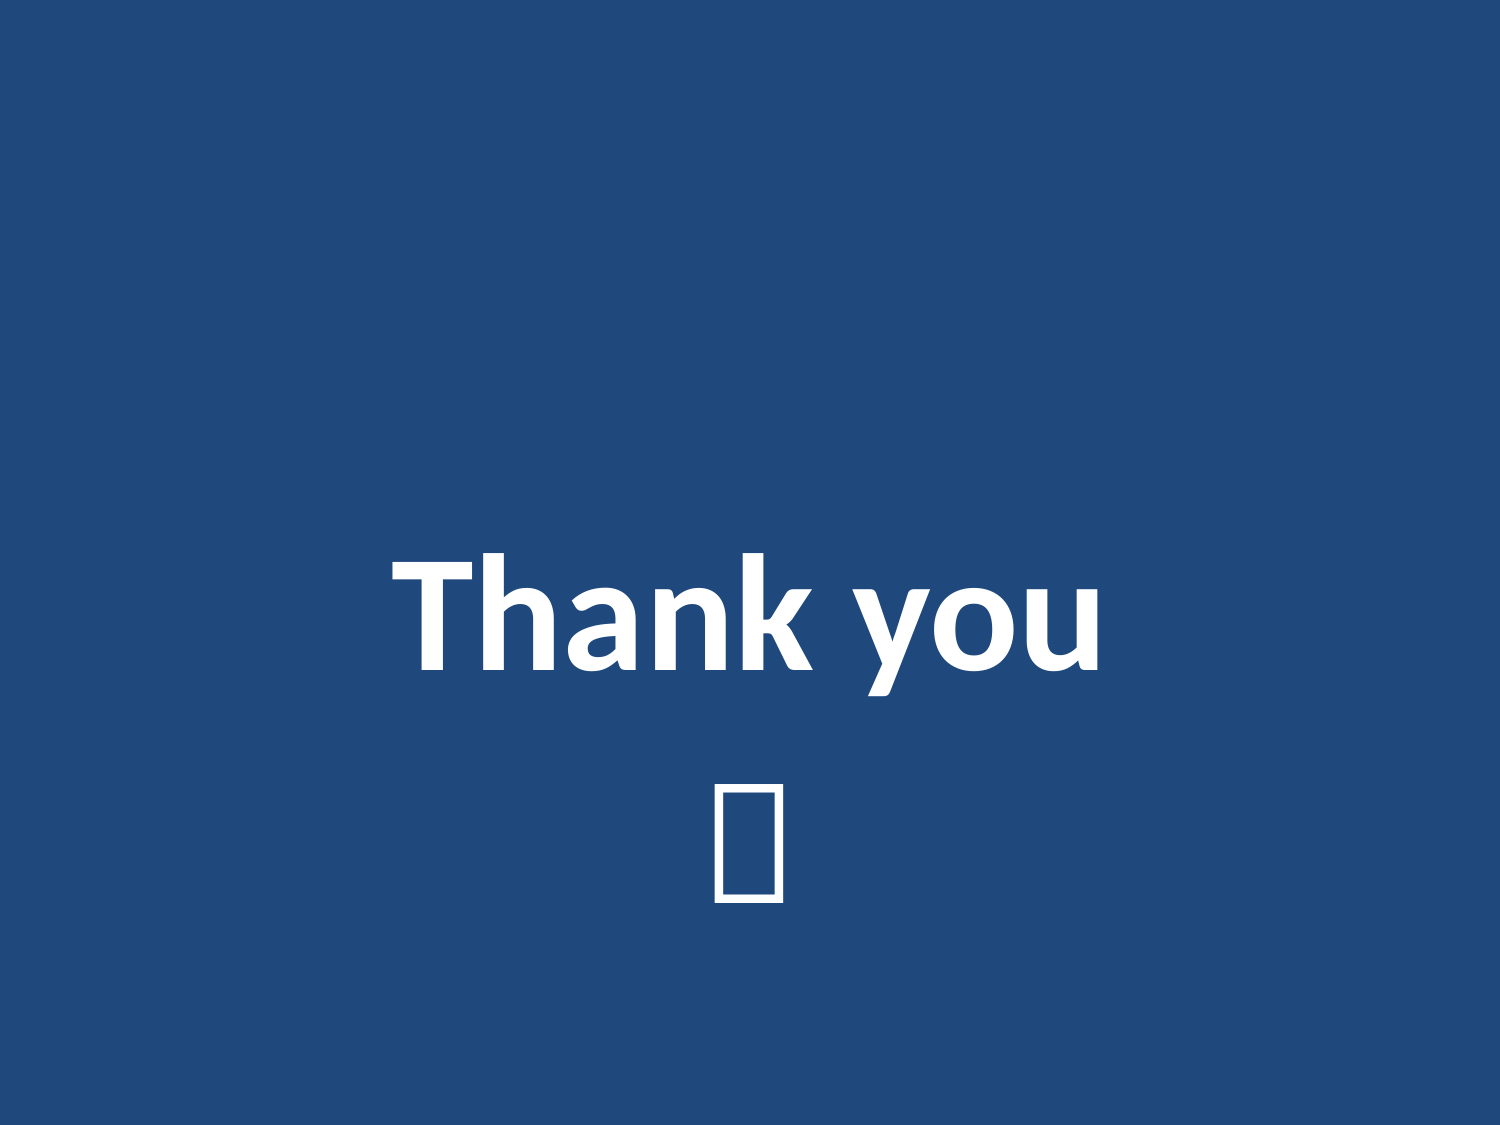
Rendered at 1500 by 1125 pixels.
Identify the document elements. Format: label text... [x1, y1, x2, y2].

list Thank you  [75, 262, 1425, 1005]
